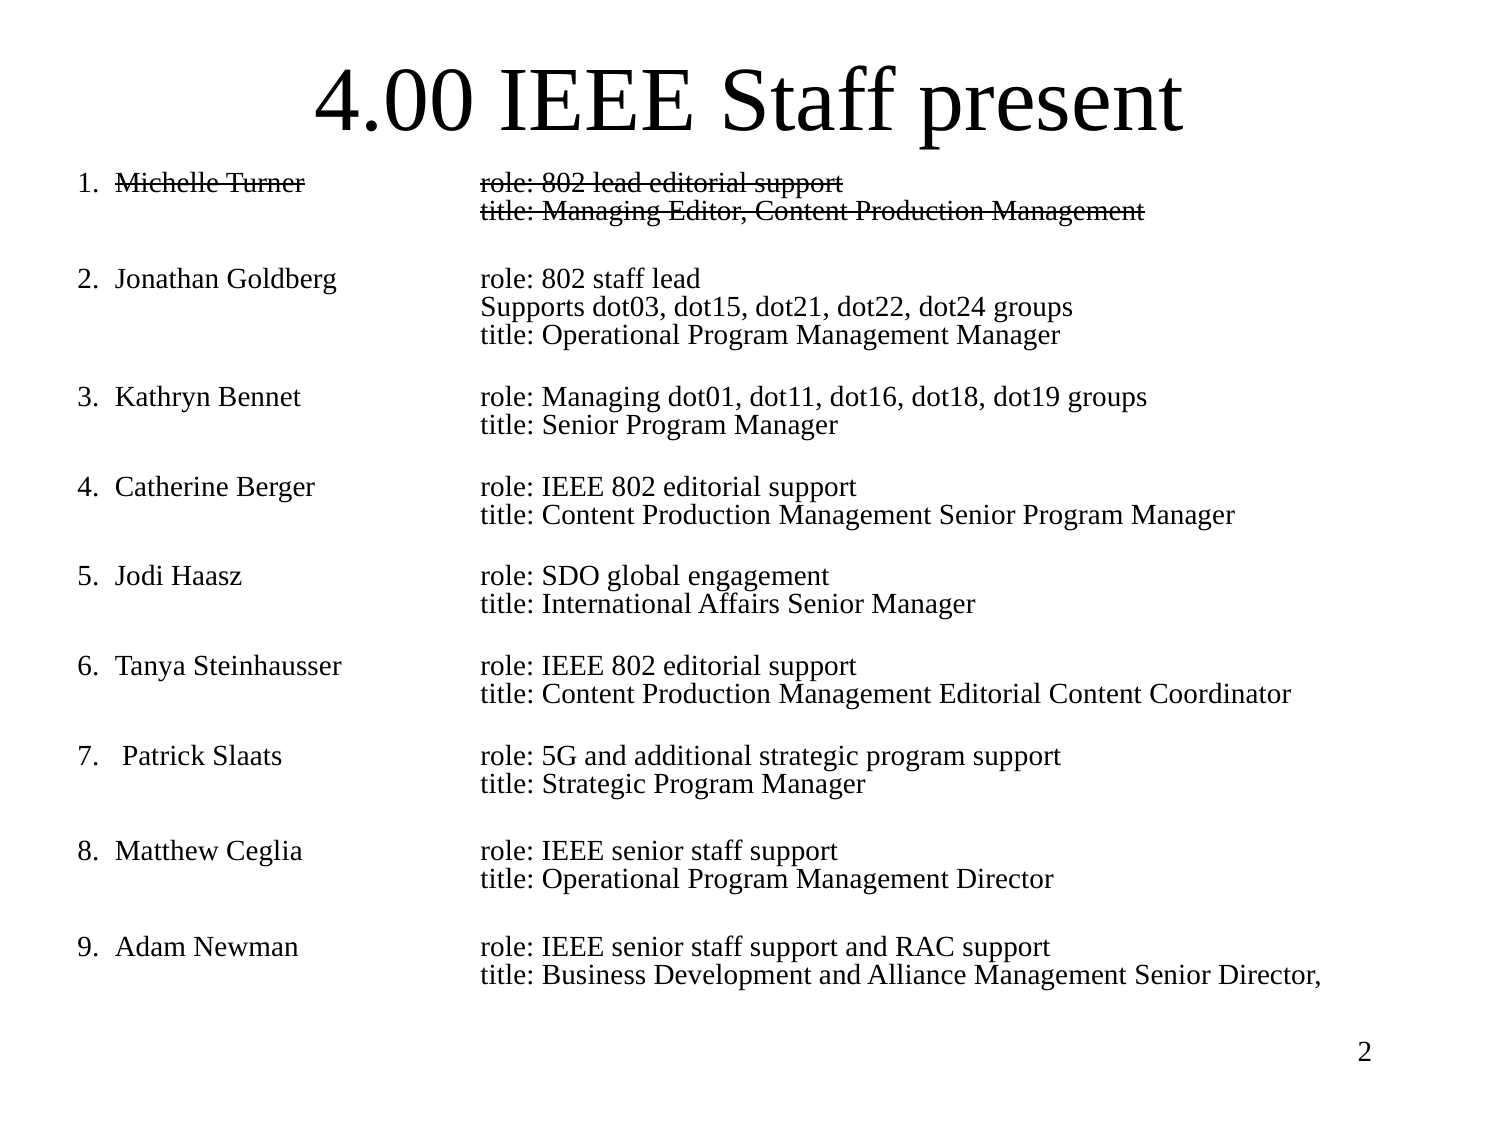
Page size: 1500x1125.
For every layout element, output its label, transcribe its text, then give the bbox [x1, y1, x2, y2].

title 4.00 IEEE Staff present [112, 0, 1388, 162]
list Michelle Turner role: 802 lead editorial support title: Managing Editor, Content Production Management Jonathan Goldberg role: 802 staff lead Supports dot03, dot15, dot21, dot22, dot24 groups title: Operational Program Management Manager Kathryn Bennet role: Managing dot01, dot11, dot16, dot18, dot19 groups title: Senior Program Manager Catherine Berger role: IEEE 802 editorial support title: Content Production Management Senior Program Manager Jodi Haasz role: SDO global engagement title: International Affairs Senior Manager Tanya Steinhausser role: IEEE 802 editorial support title: Content Production Management Editorial Content Coordinator Patrick Slaats role: 5G and additional strategic program support title: Strategic Program Manager Matthew Ceglia role: IEEE senior staff support title: Operational Program Management Director Adam Newman role: IEEE senior staff support and RAC support title: Business Development and Alliance Management Senior Director, [62, 162, 1463, 1026]
slide_number 2 [1074, 1026, 1388, 1101]
